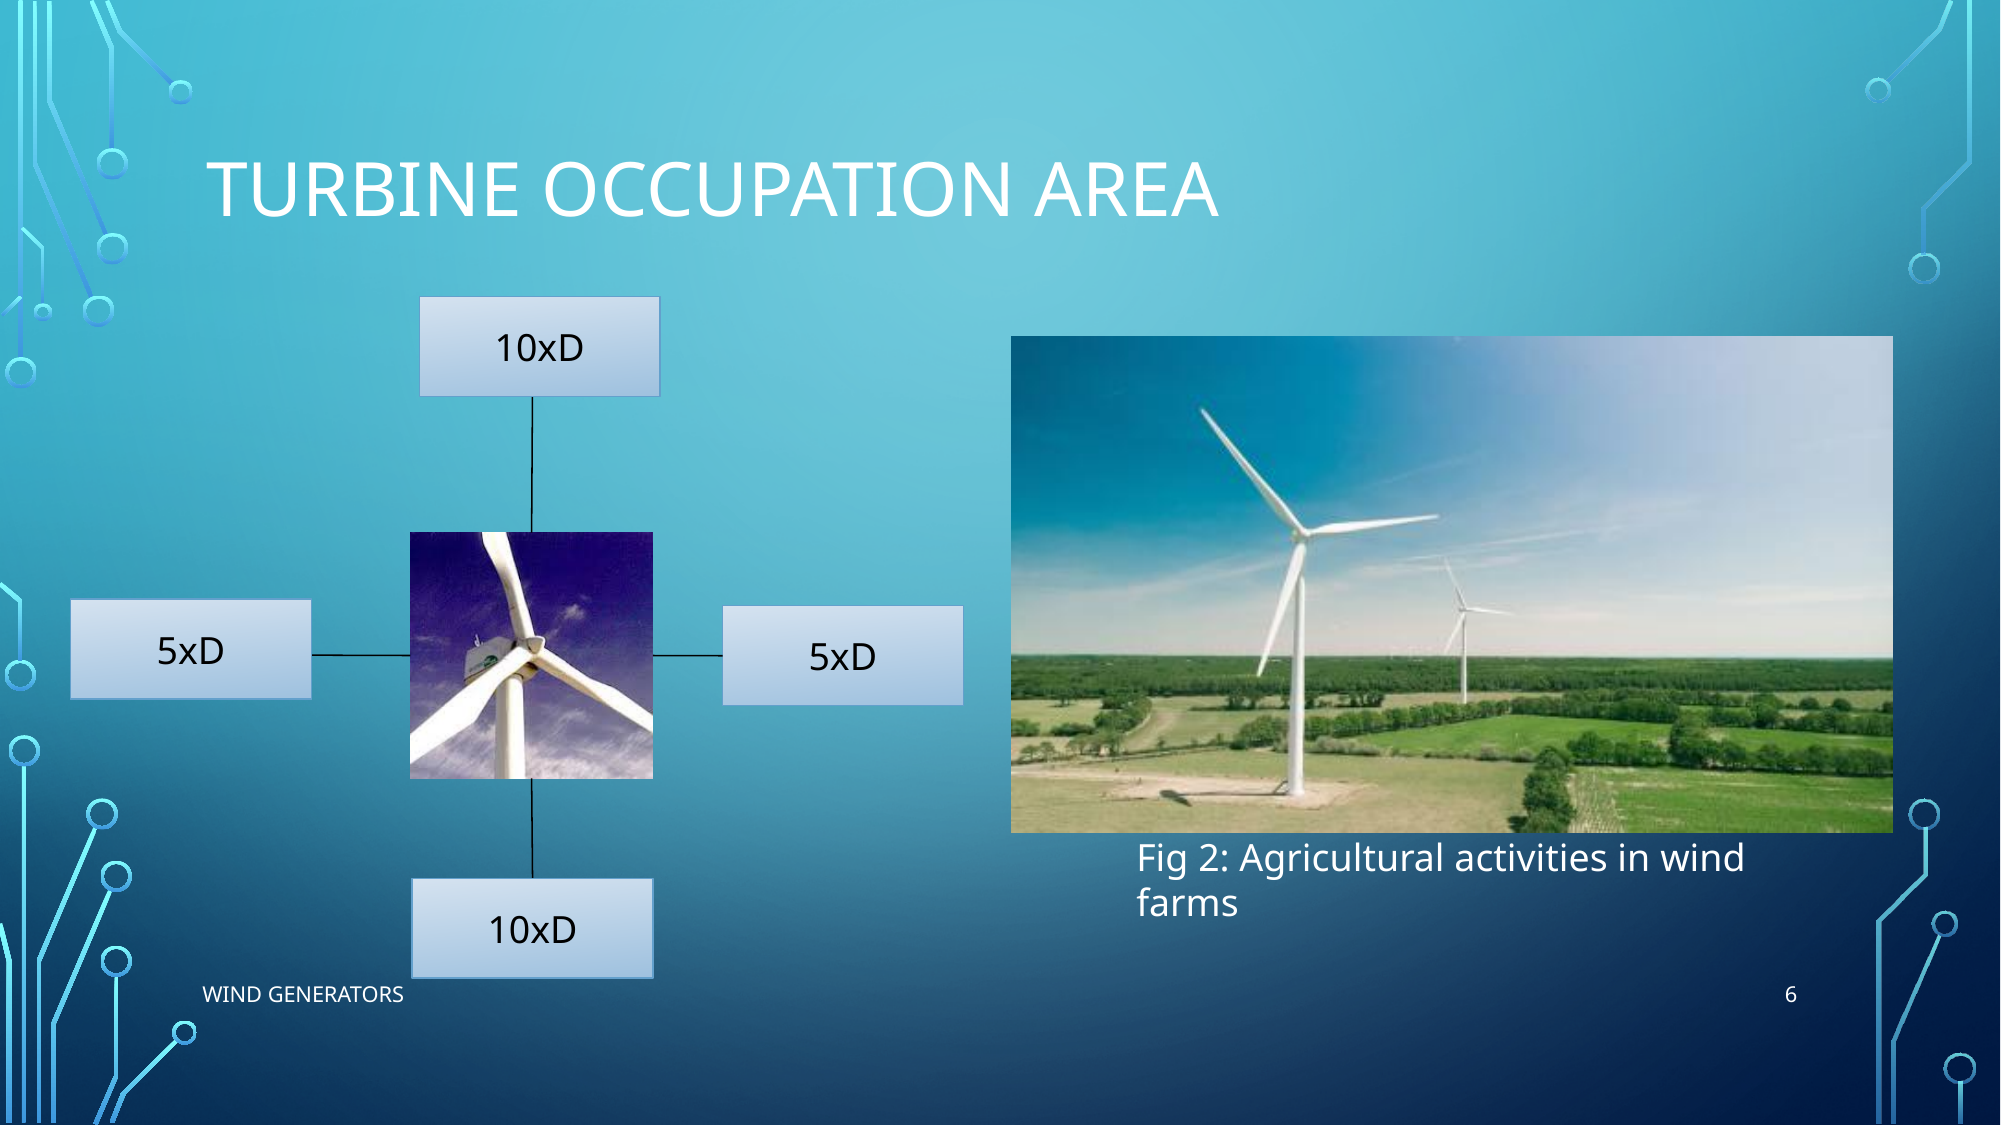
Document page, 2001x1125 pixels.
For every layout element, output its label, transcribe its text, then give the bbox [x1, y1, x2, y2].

text_box 10xD [411, 878, 654, 979]
footer Wind Generators [187, 965, 1211, 1025]
title turbine occupation area [191, 30, 1817, 273]
picture [1011, 336, 1893, 833]
slide_number 6 [1685, 965, 1813, 1025]
text_box 5xD [70, 598, 312, 700]
text_box 5xD [722, 605, 964, 706]
picture [1262, 454, 1268, 461]
picture [410, 532, 654, 779]
text_box Fig 2: Agricultural activities in wind farms [1121, 833, 1781, 932]
text_box 10xD [419, 296, 661, 397]
picture [1222, 462, 1227, 472]
